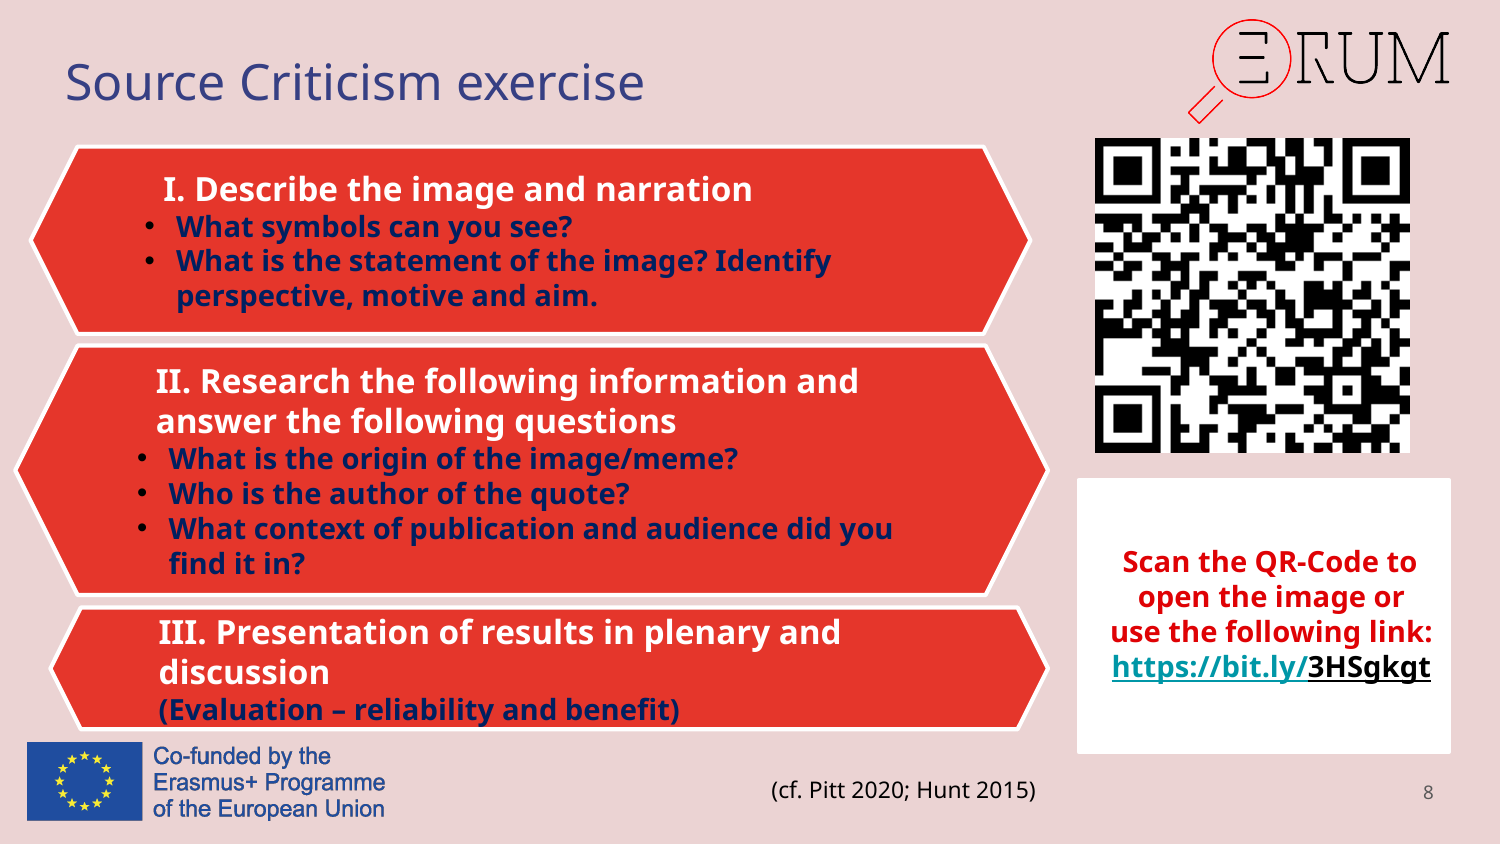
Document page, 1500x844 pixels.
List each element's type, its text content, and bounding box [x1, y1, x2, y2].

picture [1136, 0, 1500, 137]
text_box Scan the QR-Code to open the image or use the following link: https://bit.ly/3HSgkgt [1078, 479, 1449, 752]
text_box I. Describe the image and narration What symbols can you see? What is the statement of the image? Identify perspective, motive and aim. [30, 146, 1031, 334]
title Source Criticism exercise [50, 35, 1167, 130]
text_box II. Research the following information and answer the following questions What is the origin of the image/meme? Who is the author of the quote? What context of publication and audience did you find it in? [15, 345, 1049, 596]
picture [1095, 138, 1410, 453]
picture [27, 742, 385, 821]
slide_number 8 [1358, 761, 1449, 826]
text_box III. Presentation of results in plenary and discussion (Evaluation – reliability and benefit) [50, 607, 1049, 730]
text_box (cf. Pitt 2020; Hunt 2015) [756, 768, 1052, 811]
